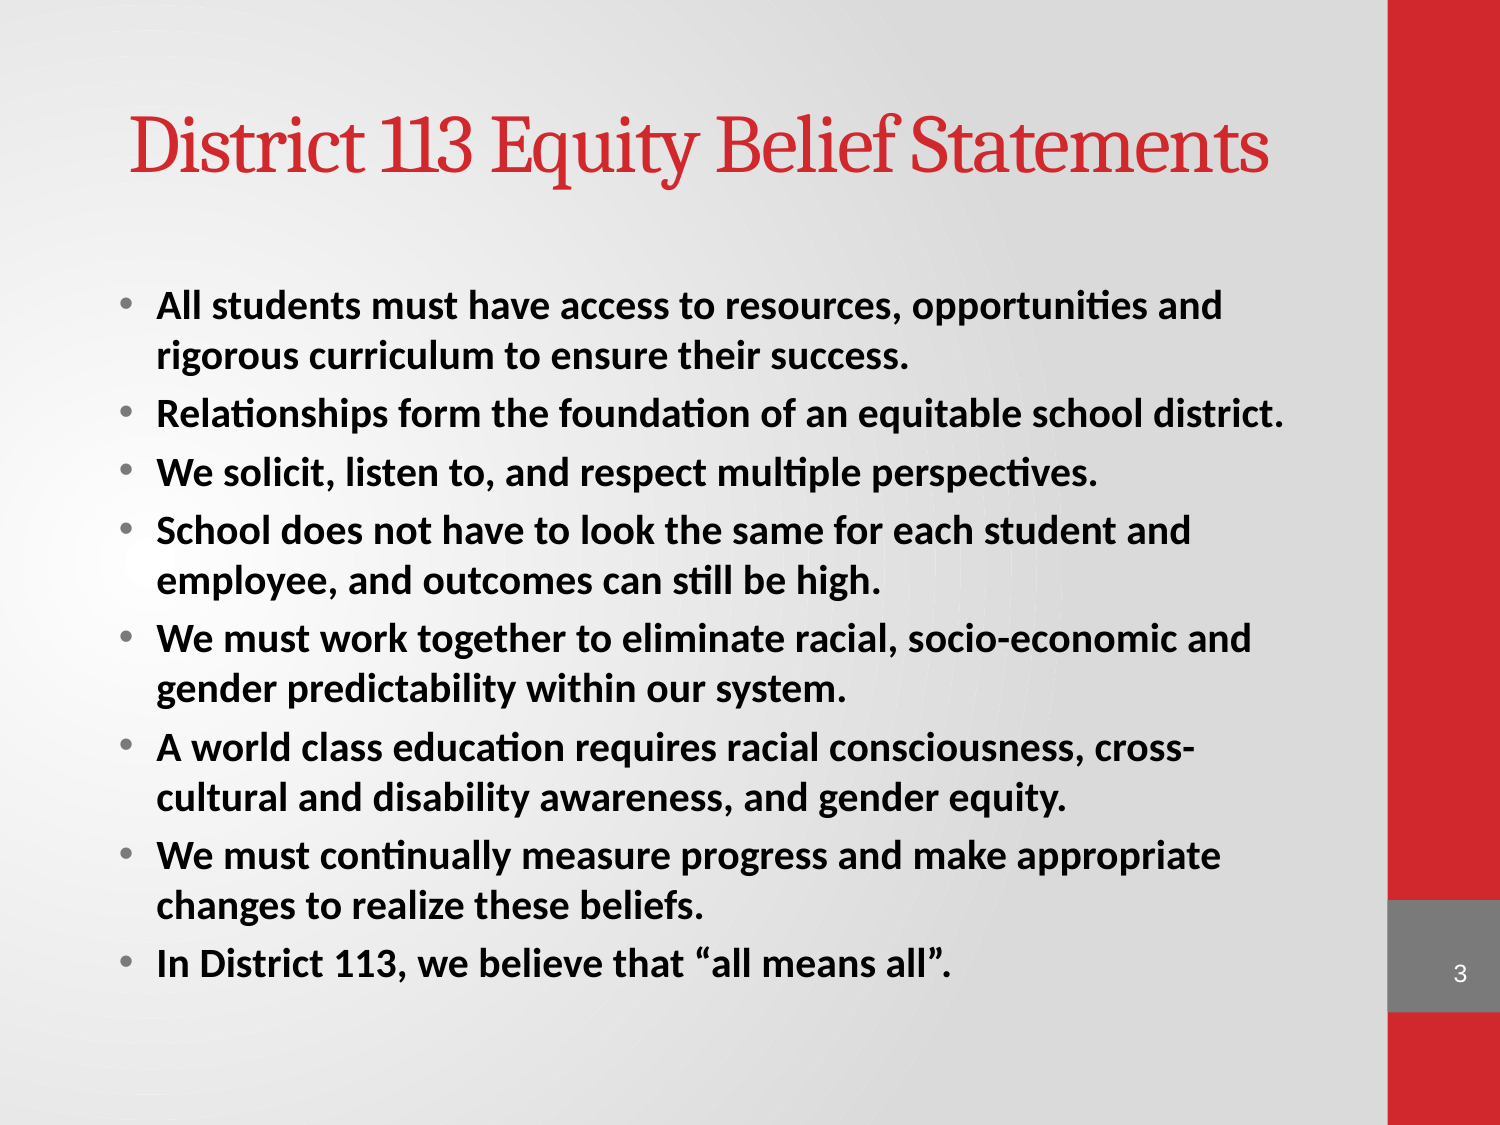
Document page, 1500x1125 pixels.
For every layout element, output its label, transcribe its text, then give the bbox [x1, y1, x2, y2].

title District 113 Equity Belief Statements [75, 45, 1325, 233]
list All students must have access to resources, opportunities and rigorous curriculum to ensure their success. Relationships form the foundation of an equitable school district. We solicit, listen to, and respect multiple perspectives. School does not have to look the same for each student and employee, and outcomes can still be high. We must work together to eliminate racial, socio-economic and gender predictability within our system. A world class education requires racial consciousness, cross-cultural and disability awareness, and gender equity. We must continually measure progress and make appropriate changes to realize these beliefs. In District 113, we believe that “all means all”. [85, 239, 1336, 1027]
slide_number 3 [1429, 952, 1492, 994]
